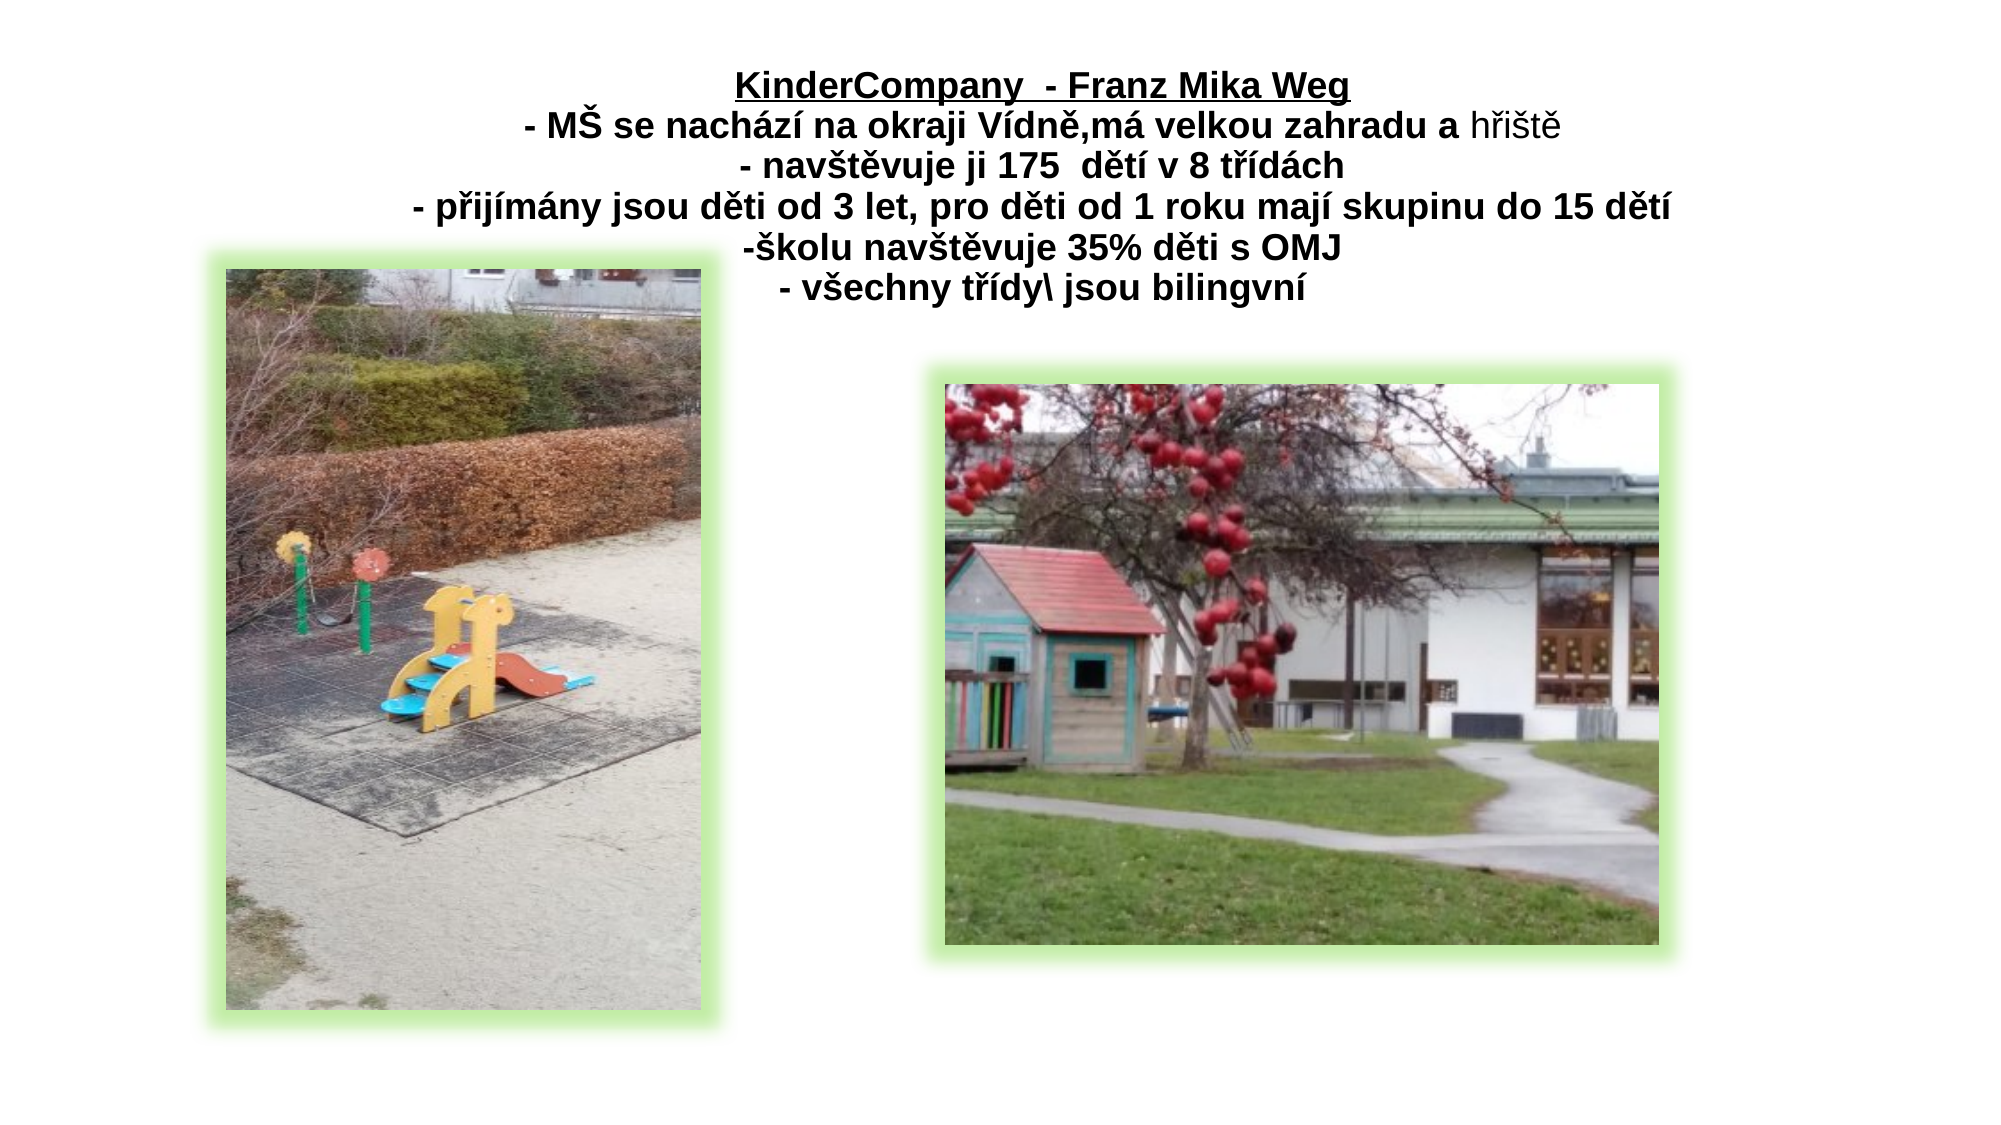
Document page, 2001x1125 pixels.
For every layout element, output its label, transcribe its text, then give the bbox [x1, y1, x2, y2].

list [945, 384, 1659, 945]
picture [225, 269, 701, 1010]
title KinderCompany - Franz Mika Weg - MŠ se nachází na okraji Vídně,má velkou zahradu a hřiště - navštěvuje ji 175 dětí v 8 třídách - přijímány jsou děti od 3 let, pro děti od 1 roku mají skupinu do 15 dětí -školu navštěvuje 35% děti s OMJ - všechny třídy\ jsou bilingvní [137, 34, 1948, 385]
